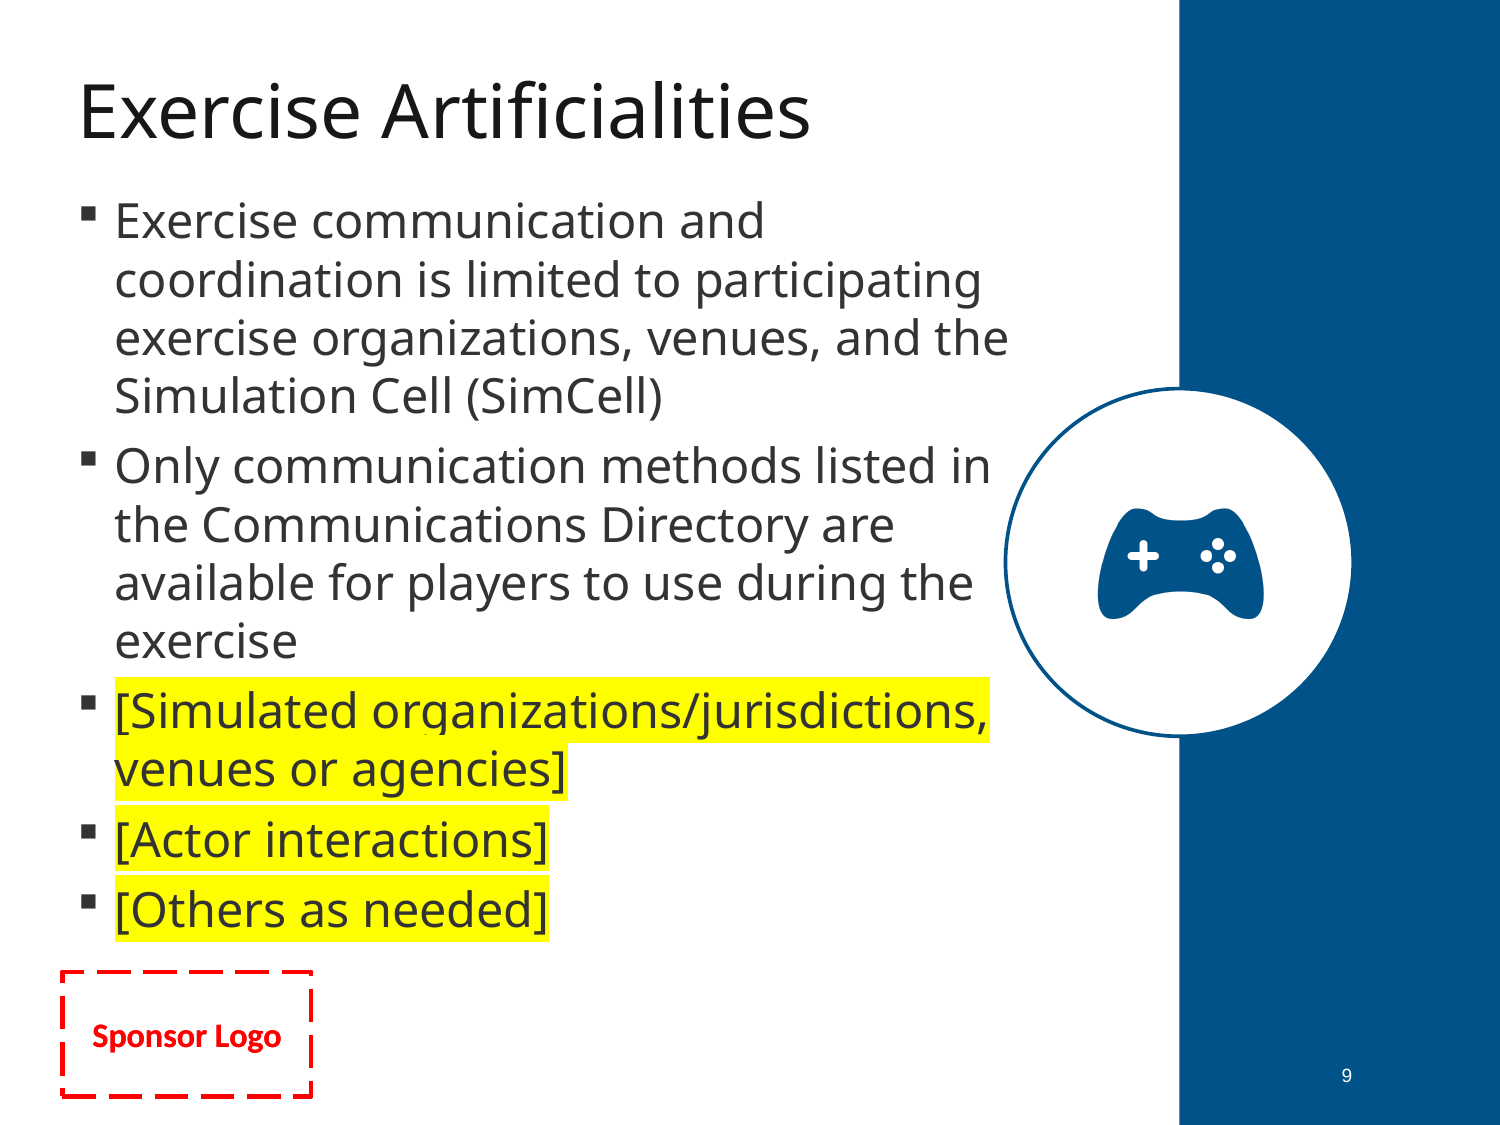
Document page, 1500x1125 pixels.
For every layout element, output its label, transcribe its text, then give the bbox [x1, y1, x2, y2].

title Exercise Artificialities [62, 27, 982, 158]
text_box Exercise communication and coordination is limited to participating exercise organizations, venues, and the Simulation Cell (SimCell) Only communication methods listed in the Communications Directory are available for players to use during the exercise [Simulated organizations/jurisdictions, venues or agencies] [Actor interactions] [Others as needed] [62, 158, 1033, 969]
text_box [1003, 386, 1356, 739]
slide_number 9 [1242, 1052, 1368, 1098]
picture [1086, 469, 1275, 658]
text_box [1177, 0, 1500, 1125]
